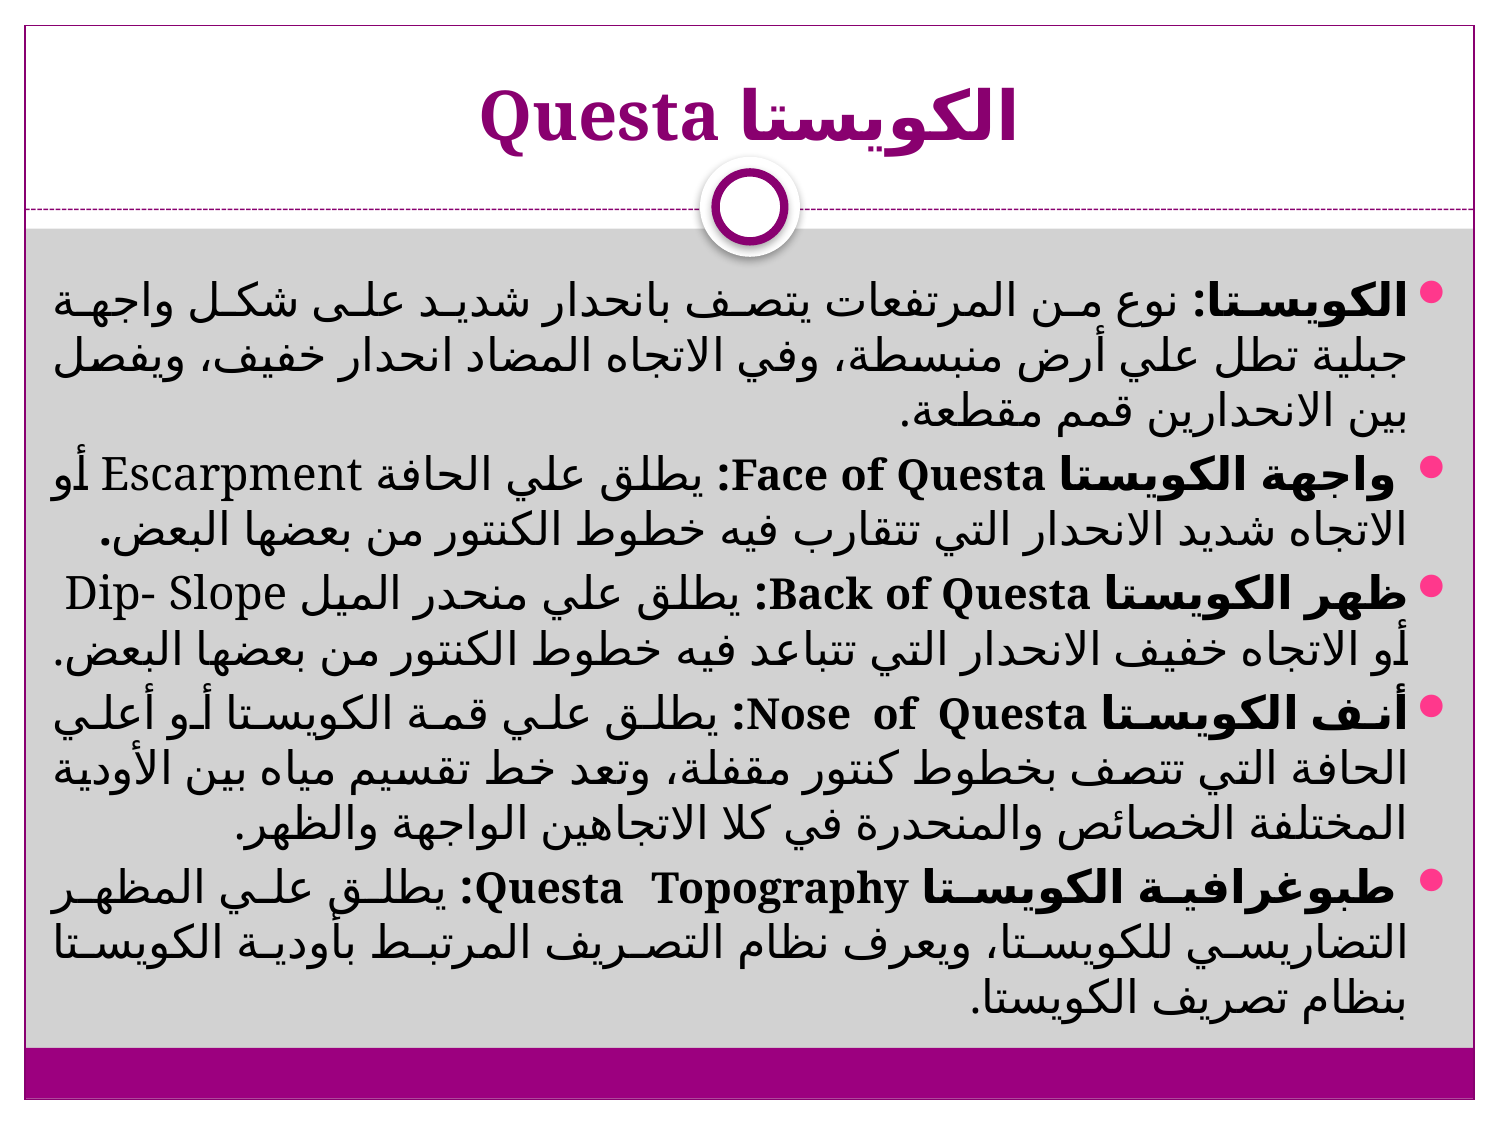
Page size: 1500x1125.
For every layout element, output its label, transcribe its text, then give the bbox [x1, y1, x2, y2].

title الكويستا Questa [49, 37, 1450, 162]
list الكويستا: نوع من المرتفعات يتصف بانحدار شديد على شكل واجهة جبلية تطل علي أرض منبسطة، وفي الاتجاه المضاد انحدار خفيف، ويفصل بين الانحدارين قمم مقطعة. واجهة الكويستا Face of Questa: يطلق علي الحافة Escarpment أو الاتجاه شديد الانحدار التي تتقارب فيه خطوط الكنتور من بعضها البعض. ظهر الكويستا Back of Questa: يطلق علي منحدر الميل Dip- Slope أو الاتجاه خفيف الانحدار التي تتباعد فيه خطوط الكنتور من بعضها البعض. أنف الكويستا Nose of Questa: يطلق علي قمة الكويستا أو أعلي الحافة التي تتصف بخطوط كنتور مقفلة، وتعد خط تقسيم مياه بين الأودية المختلفة الخصائص والمنحدرة في كلا الاتجاهين الواجهة والظهر. طبوغرافية الكويستا Questa Topography: يطلق علي المظهر التضاريسي للكويستا، ويعرف نظام التصريف المرتبط بأودية الكويستا بنظام تصريف الكويستا. [37, 262, 1463, 1050]
